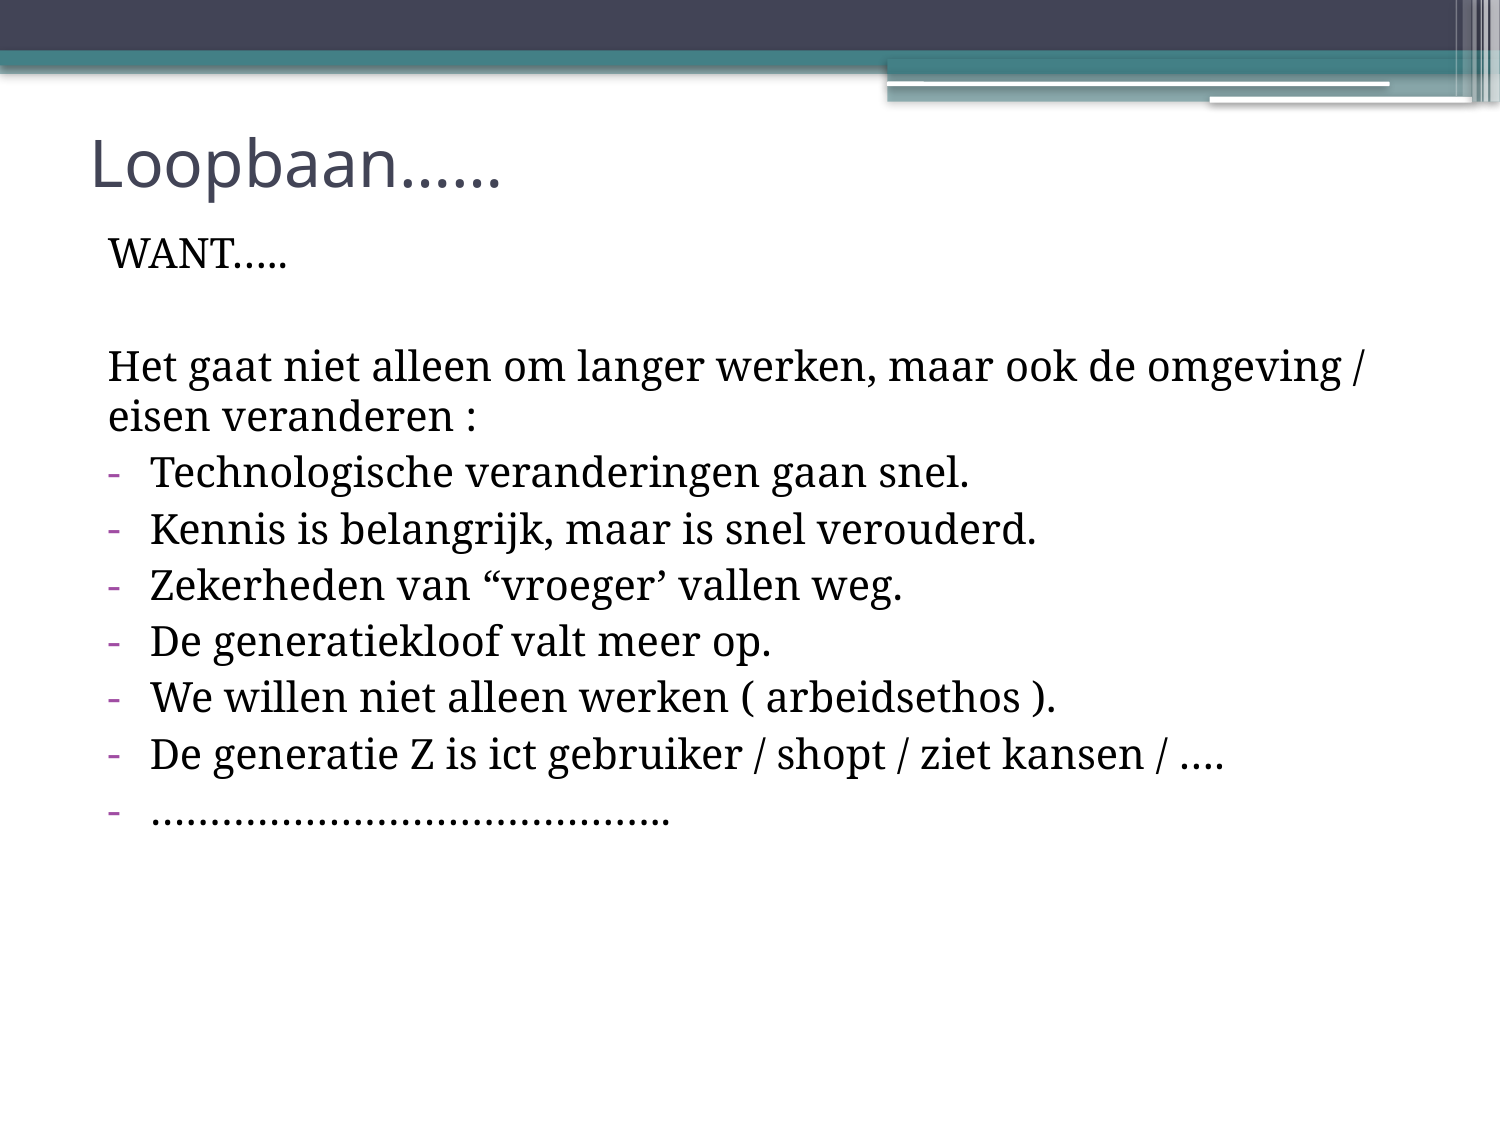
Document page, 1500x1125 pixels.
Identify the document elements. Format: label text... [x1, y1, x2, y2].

title Loopbaan…… [75, 113, 1425, 209]
list WANT….. Het gaat niet alleen om langer werken, maar ook de omgeving / eisen veranderen : Technologische veranderingen gaan snel. Kennis is belangrijk, maar is snel verouderd. Zekerheden van “vroeger’ vallen weg. De generatiekloof valt meer op. We willen niet alleen werken ( arbeidsethos ). De generatie Z is ict gebruiker / shopt / ziet kansen / …. …………………………………….. [75, 219, 1447, 1079]
